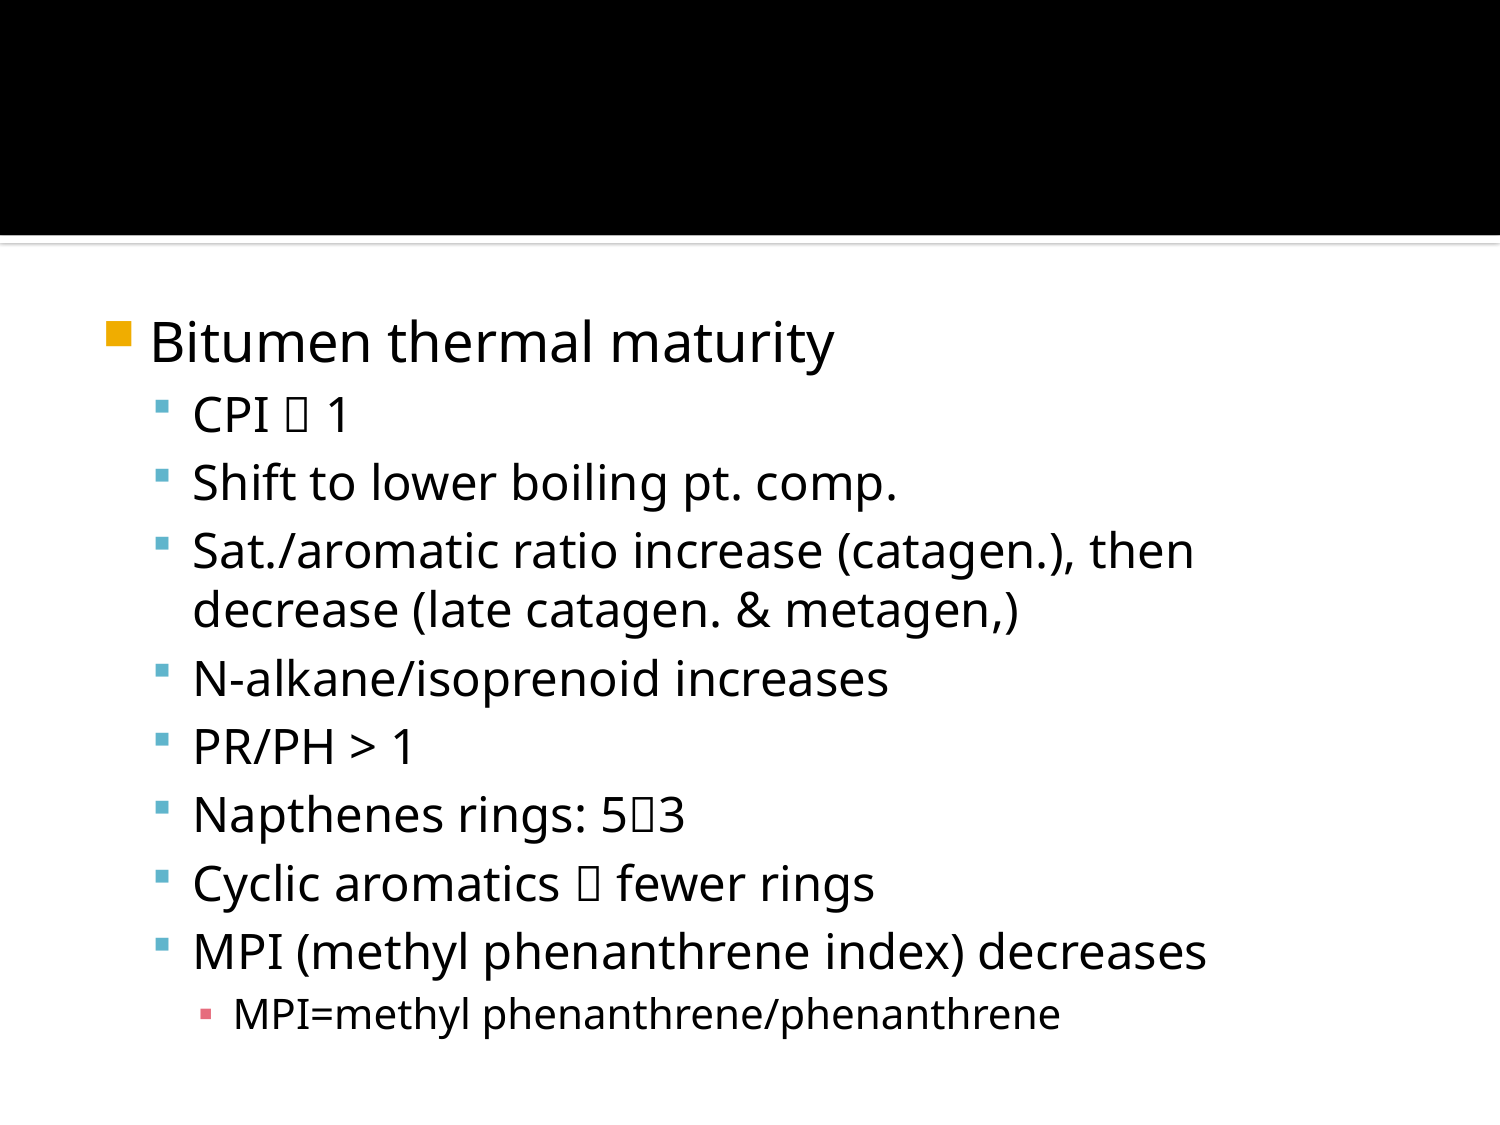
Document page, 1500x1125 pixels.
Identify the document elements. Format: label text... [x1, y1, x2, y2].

list Bitumen thermal maturity CPI  1 Shift to lower boiling pt. comp. Sat./aromatic ratio increase (catagen.), then decrease (late catagen. & metagen,) N-alkane/isoprenoid increases PR/PH > 1 Napthenes rings: 53 Cyclic aromatics  fewer rings MPI (methyl phenanthrene index) decreases MPI=methyl phenanthrene/phenanthrene [75, 291, 1425, 1050]
